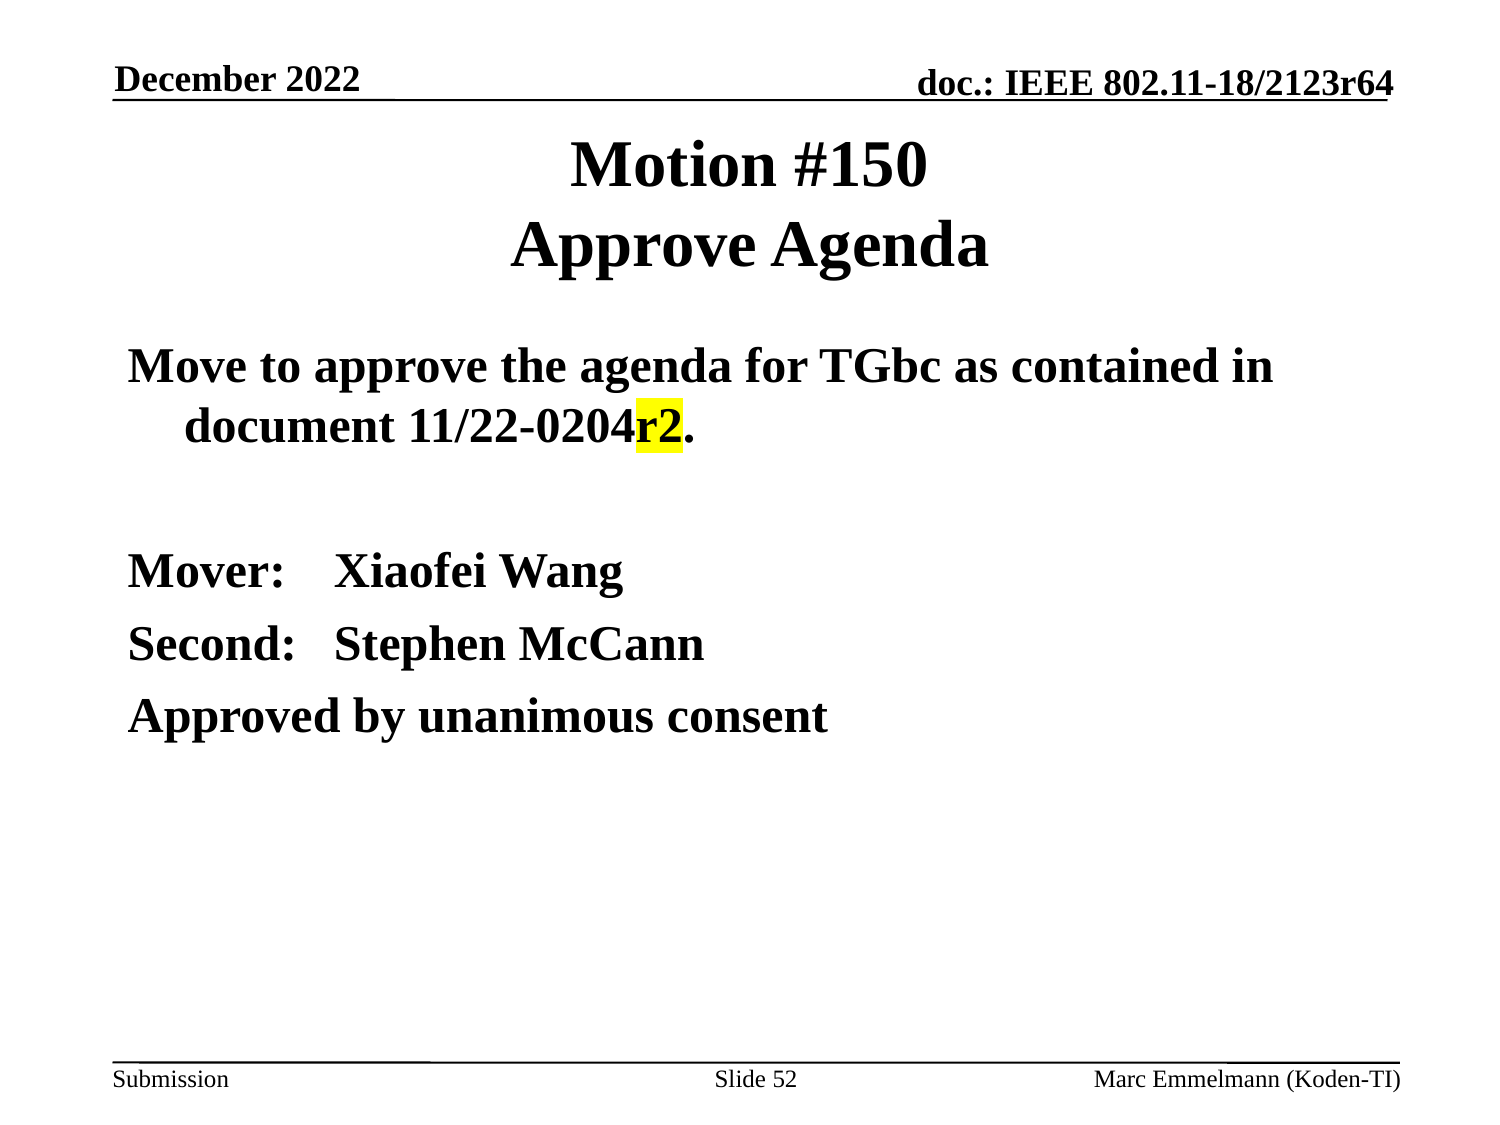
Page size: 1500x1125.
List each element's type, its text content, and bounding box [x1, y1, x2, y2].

slide_number Slide 52 [712, 1061, 800, 1123]
list Move to approve the agenda for TGbc as contained in document 11/22-0204r2. Mover: Xiaofei Wang Second: Stephen McCann Approved by unanimous consent [112, 324, 1388, 1000]
footer Marc Emmelmann (Koden-TI) [878, 1061, 1402, 1093]
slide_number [114, 54, 423, 100]
title Motion #150 Approve Agenda [112, 112, 1388, 288]
